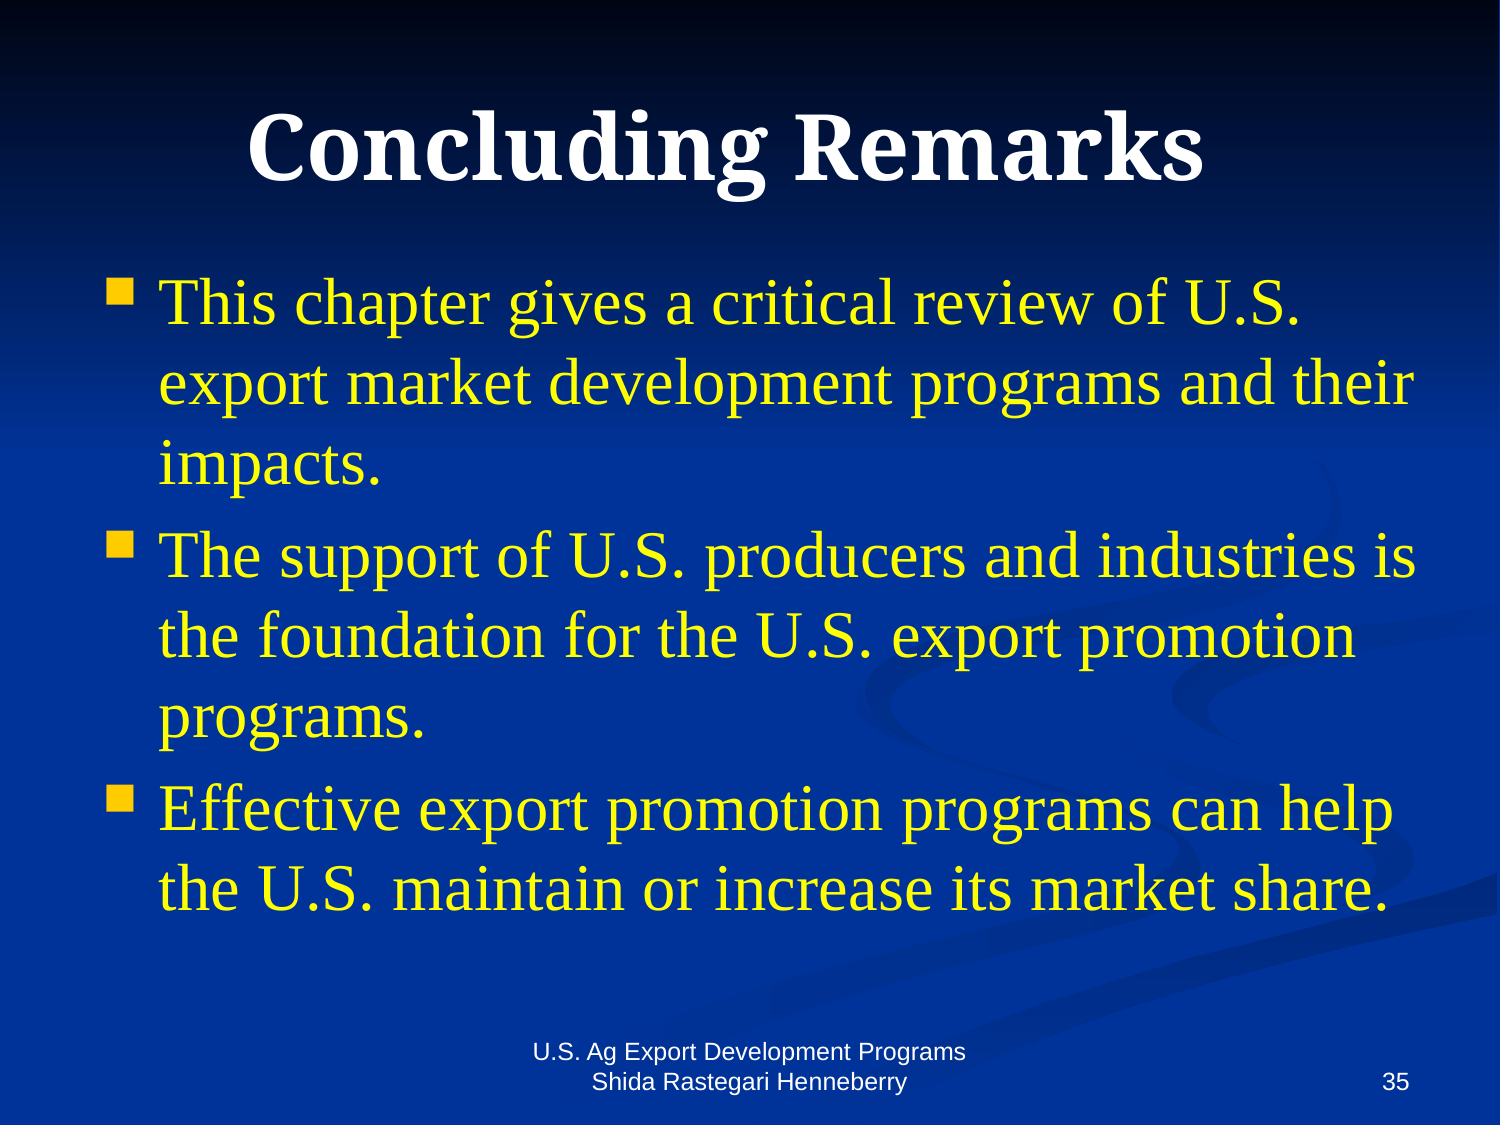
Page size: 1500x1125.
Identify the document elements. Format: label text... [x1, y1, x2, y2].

list This chapter gives a critical review of U.S. export market development programs and their impacts. The support of U.S. producers and industries is the foundation for the U.S. export promotion programs. Effective export promotion programs can help the U.S. maintain or increase its market share. [87, 249, 1438, 993]
footer U.S. Ag Export Development Programs Shida Rastegari Henneberry [512, 1025, 988, 1104]
title Concluding Remarks [75, 50, 1425, 238]
slide_number 35 [1074, 1025, 1425, 1104]
